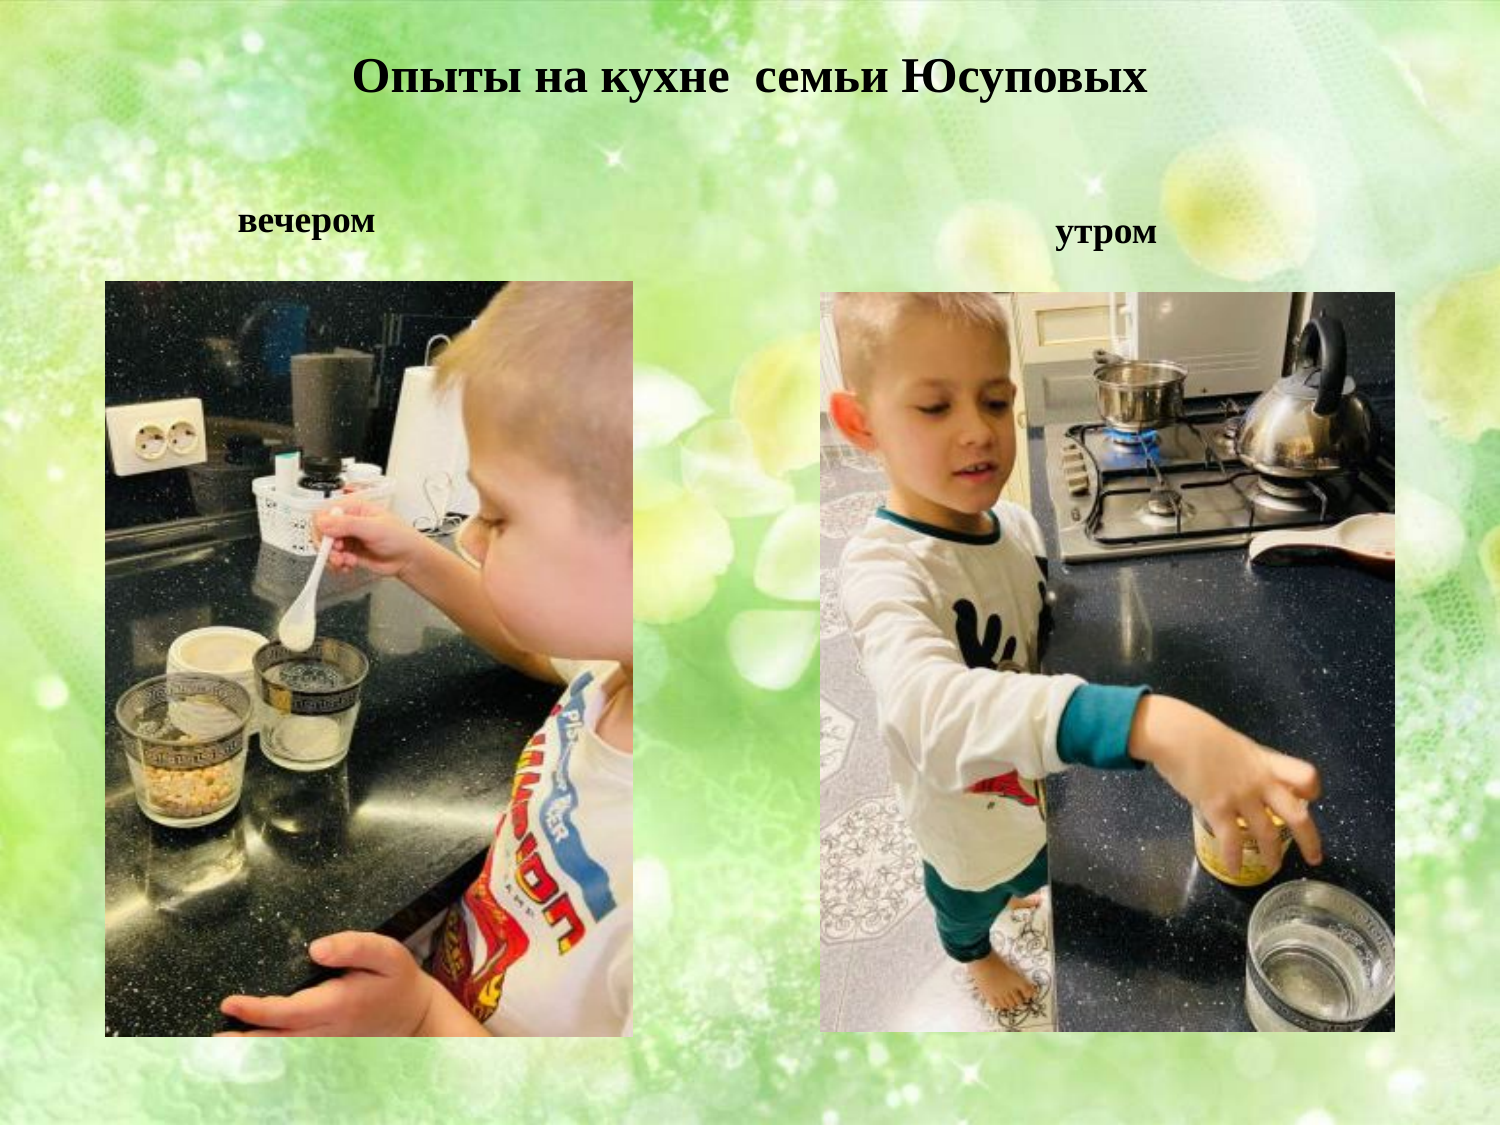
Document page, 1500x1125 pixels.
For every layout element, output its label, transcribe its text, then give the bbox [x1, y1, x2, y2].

text_box вечером [222, 187, 516, 248]
text_box утром [1031, 199, 1395, 259]
picture [0, 0, 1500, 1125]
text_box Опыты на кухне семьи Юсуповых [210, 35, 1301, 110]
